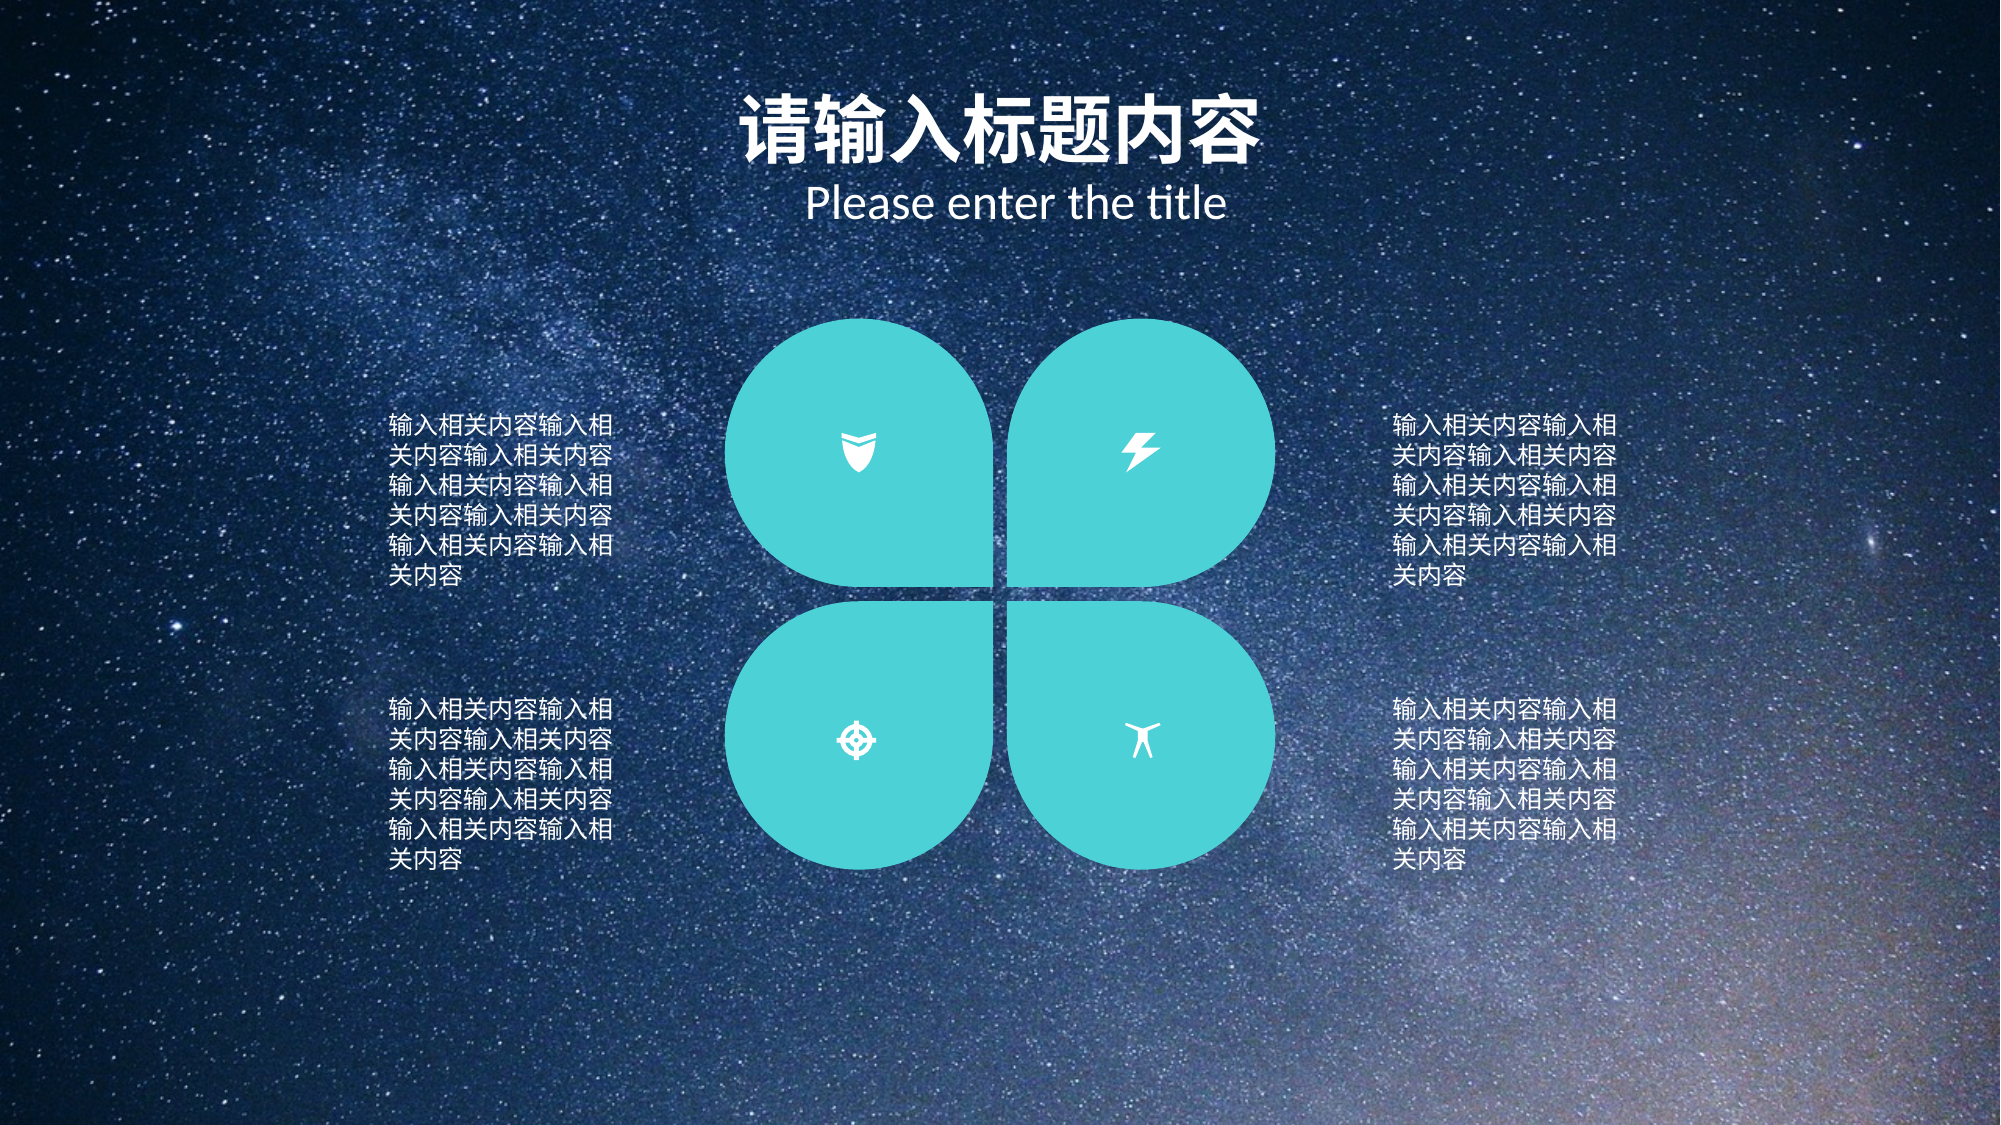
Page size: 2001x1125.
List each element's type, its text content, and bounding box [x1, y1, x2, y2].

text_box 输入相关内容输入相关内容输入相关内容输入相关内容输入相关内容输入相关内容输入相关内容输入相关内容 [1377, 685, 1638, 881]
text_box 输入相关内容输入相关内容输入相关内容输入相关内容输入相关内容输入相关内容输入相关内容输入相关内容 [1377, 402, 1638, 597]
picture [0, 0, 2000, 1125]
text_box 请输入标题内容 [722, 74, 1278, 180]
text_box Please enter the title [790, 162, 1243, 237]
text_box 输入相关内容输入相关内容输入相关内容输入相关内容输入相关内容输入相关内容输入相关内容输入相关内容 [373, 402, 634, 597]
text_box 输入相关内容输入相关内容输入相关内容输入相关内容输入相关内容输入相关内容输入相关内容输入相关内容 [373, 685, 634, 881]
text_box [724, 318, 1276, 870]
